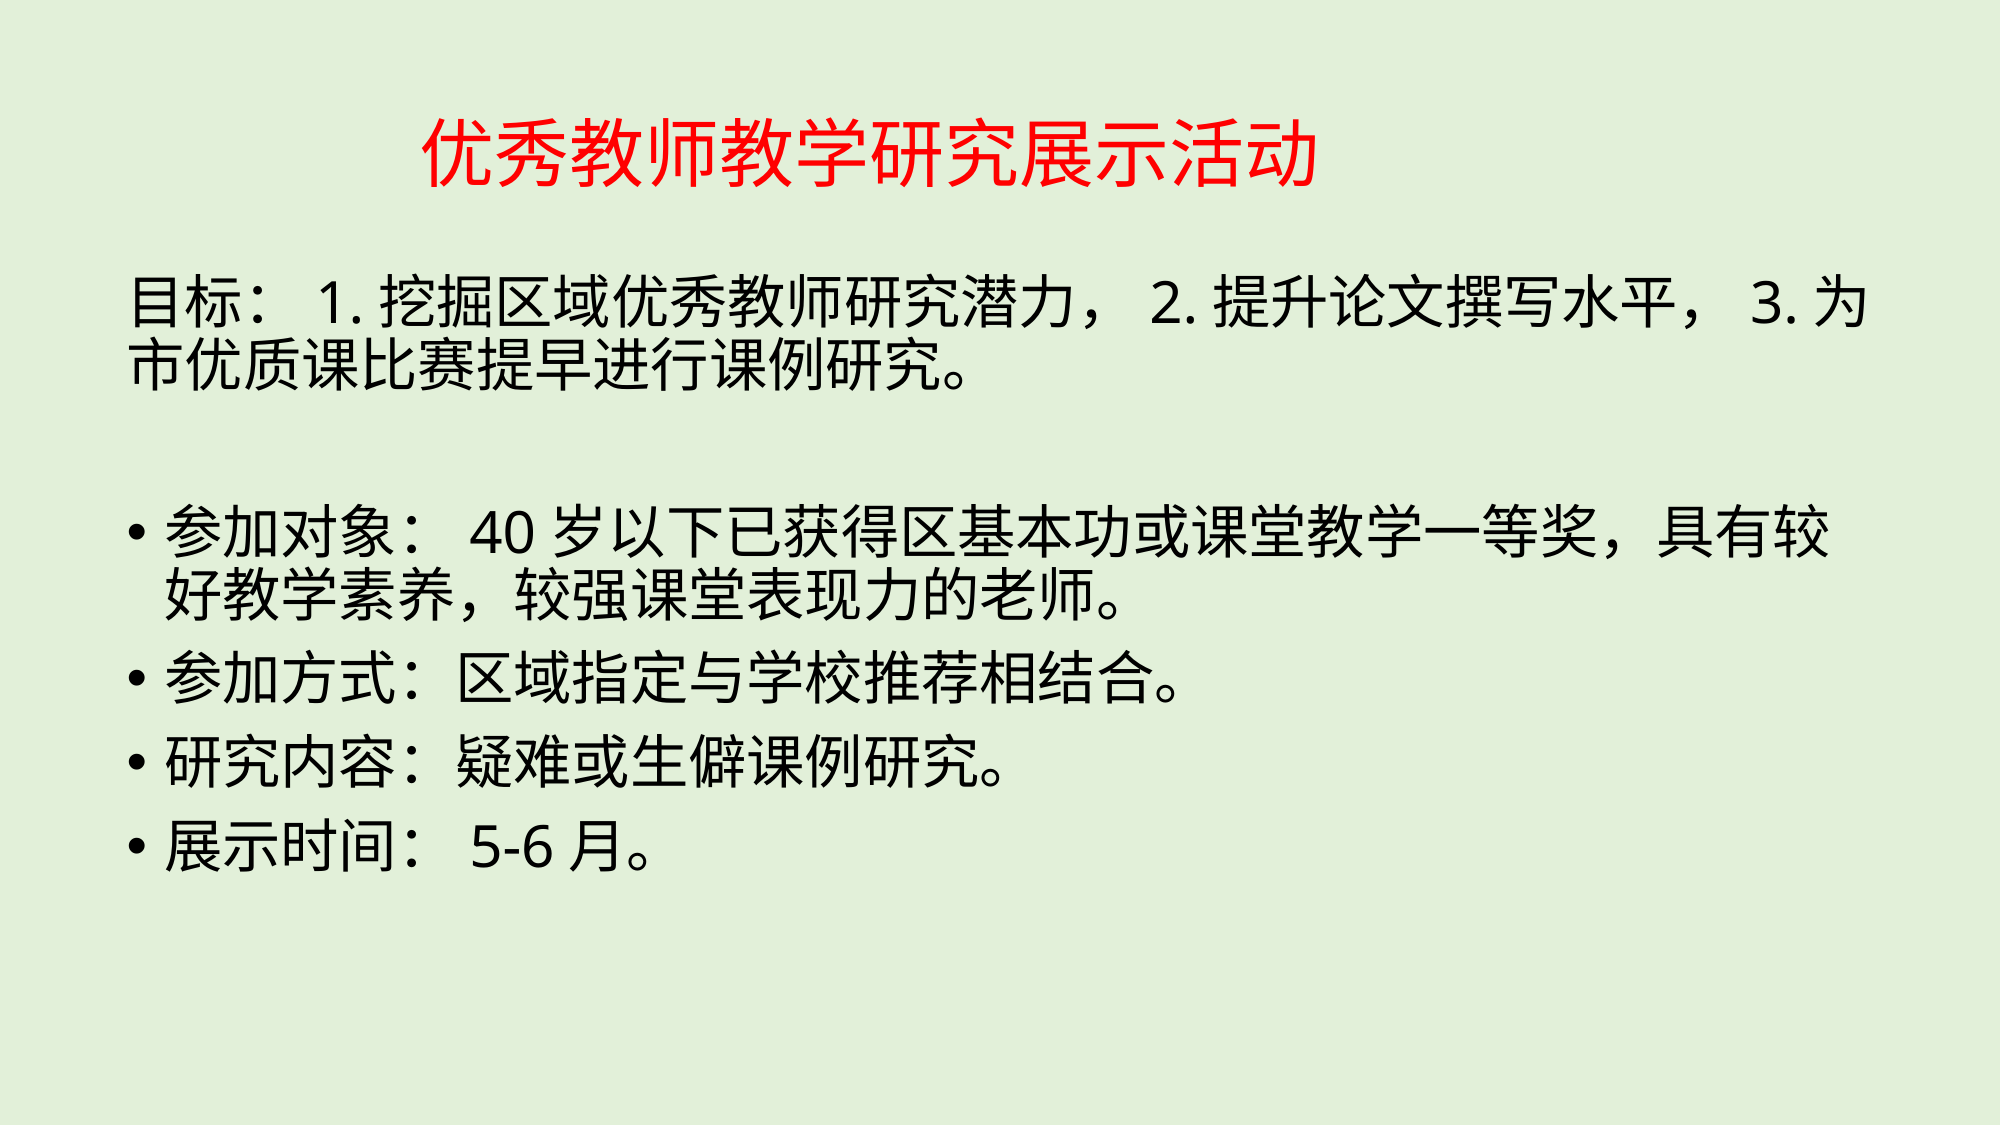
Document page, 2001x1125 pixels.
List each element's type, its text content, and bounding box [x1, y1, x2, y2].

list 目标：1.挖掘区域优秀教师研究潜力，2.提升论文撰写水平，3.为市优质课比赛提早进行课例研究。 参加对象：40岁以下已获得区基本功或课堂教学一等奖，具有较好教学素养，较强课堂表现力的老师。 参加方式：区域指定与学校推荐相结合。 研究内容：疑难或生僻课例研究。 展示时间：5-6月。 [111, 265, 1889, 926]
title 优秀教师教学研究展示活动 [111, 47, 1628, 265]
